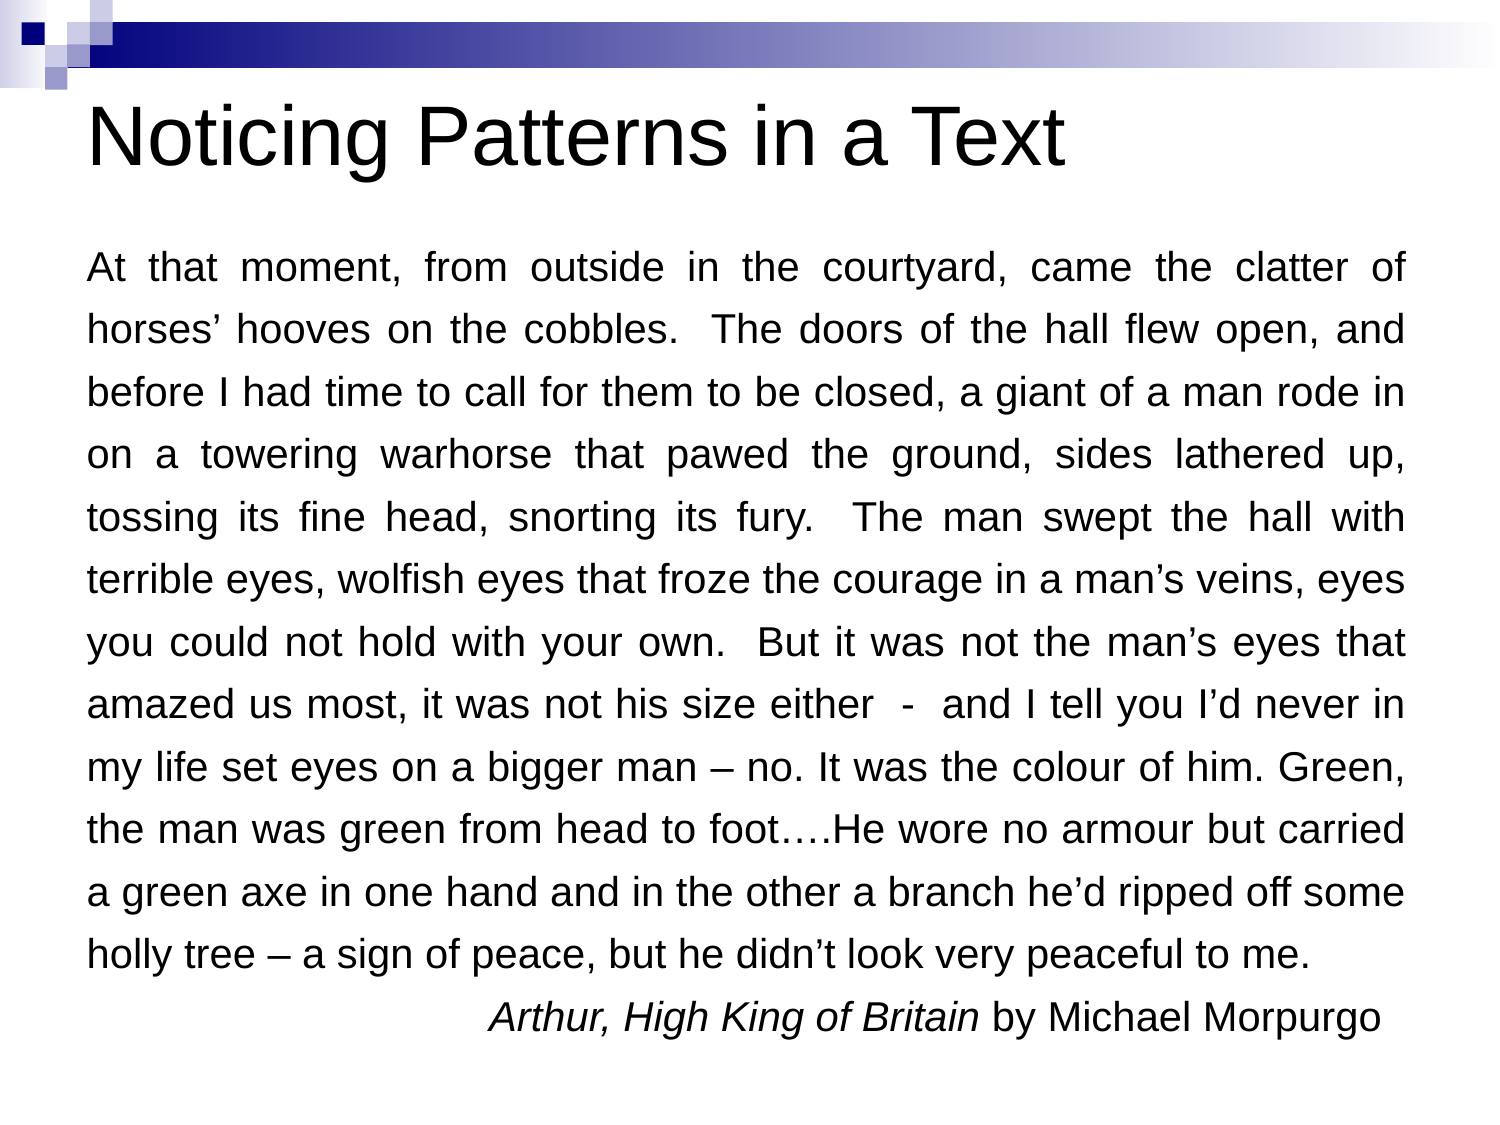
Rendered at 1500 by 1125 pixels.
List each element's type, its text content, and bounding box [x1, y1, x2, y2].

title Noticing Patterns in a Text [71, 18, 1422, 219]
list At that moment, from outside in the courtyard, came the clatter of horses’ hooves on the cobbles. The doors of the hall flew open, and before I had time to call for them to be closed, a giant of a man rode in on a towering warhorse that pawed the ground, sides lathered up, tossing its fine head, snorting its fury. The man swept the hall with terrible eyes, wolfish eyes that froze the courage in a man’s veins, eyes you could not hold with your own. But it was not the man’s eyes that amazed us most, it was not his size either - and I tell you I’d never in my life set eyes on a bigger man – no. It was the colour of him. Green, the man was green from head to foot….He wore no armour but carried a green axe in one hand and in the other a branch he’d ripped off some holly tree – a sign of peace, but he didn’t look very peaceful to me. Arthur, High King of Britain by Michael Morpurgo [71, 219, 1422, 1048]
